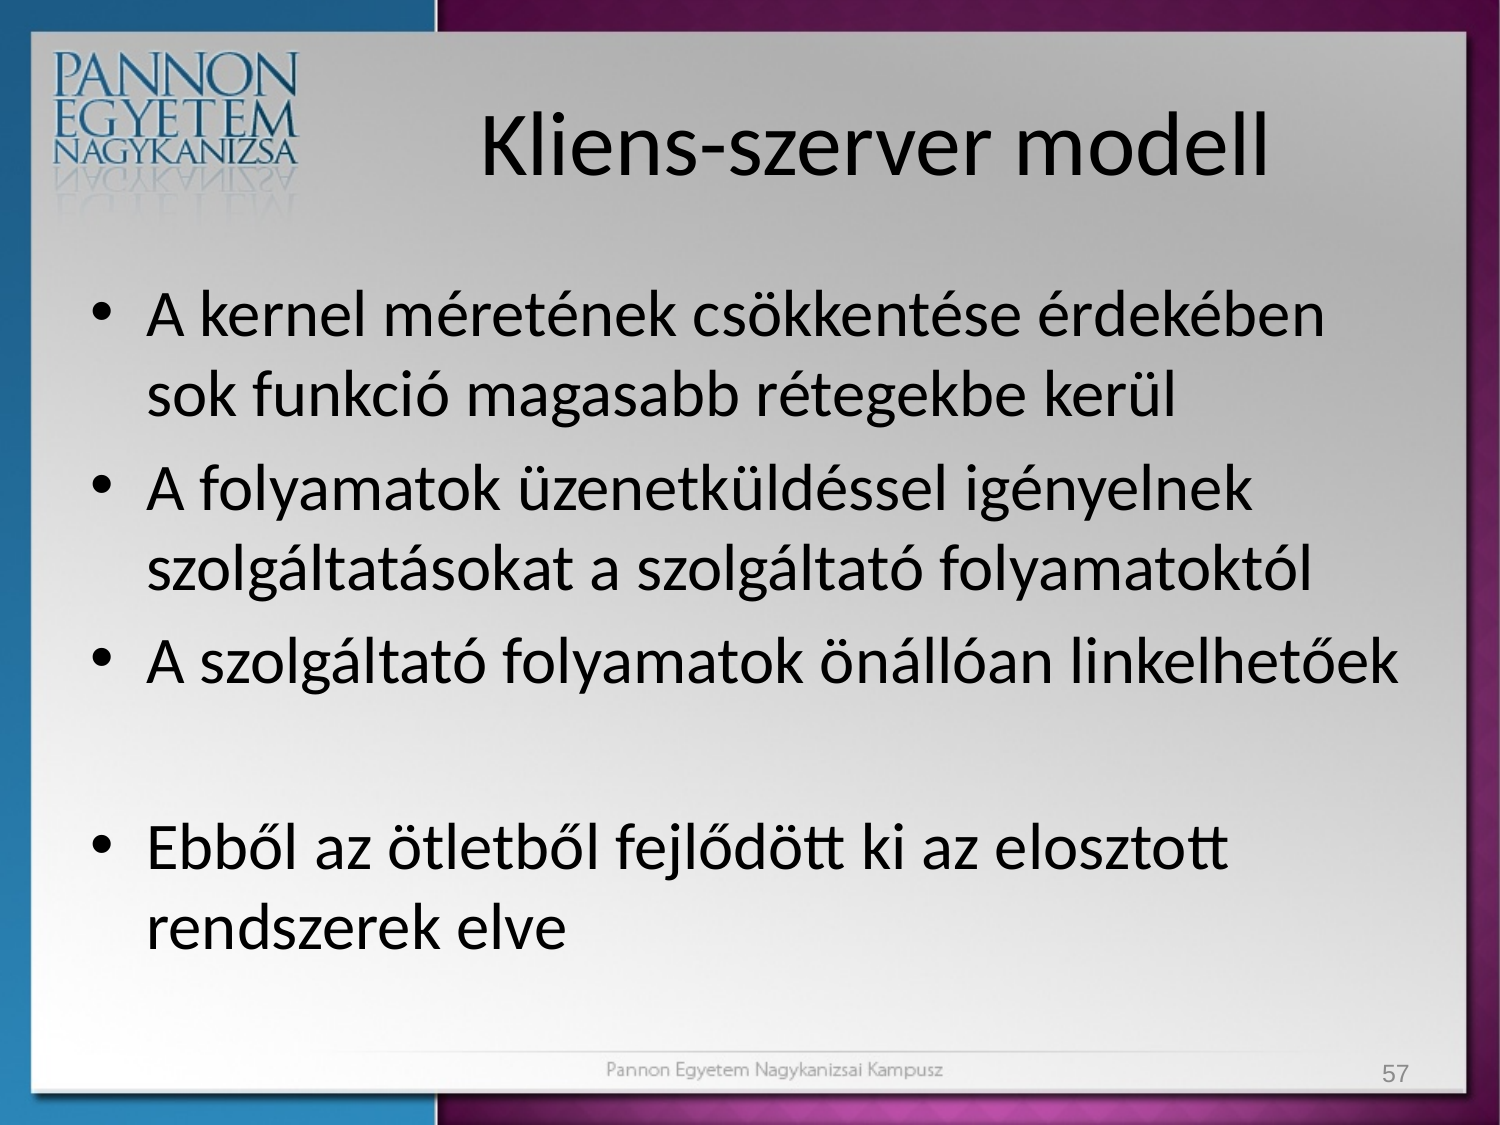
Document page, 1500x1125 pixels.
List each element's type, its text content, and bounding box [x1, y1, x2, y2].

list A kernel méretének csökkentése érdekében sok funkció magasabb rétegekbe kerül A folyamatok üzenetküldéssel igényelnek szolgáltatásokat a szolgáltató folyamatoktól A szolgáltató folyamatok önállóan linkelhetőek Ebből az ötletből fejlődött ki az elosztott rendszerek elve [75, 262, 1425, 1038]
title Kliens-szerver modell [328, 45, 1425, 233]
slide_number 57 [1074, 1042, 1425, 1103]
picture [0, 0, 1500, 1125]
